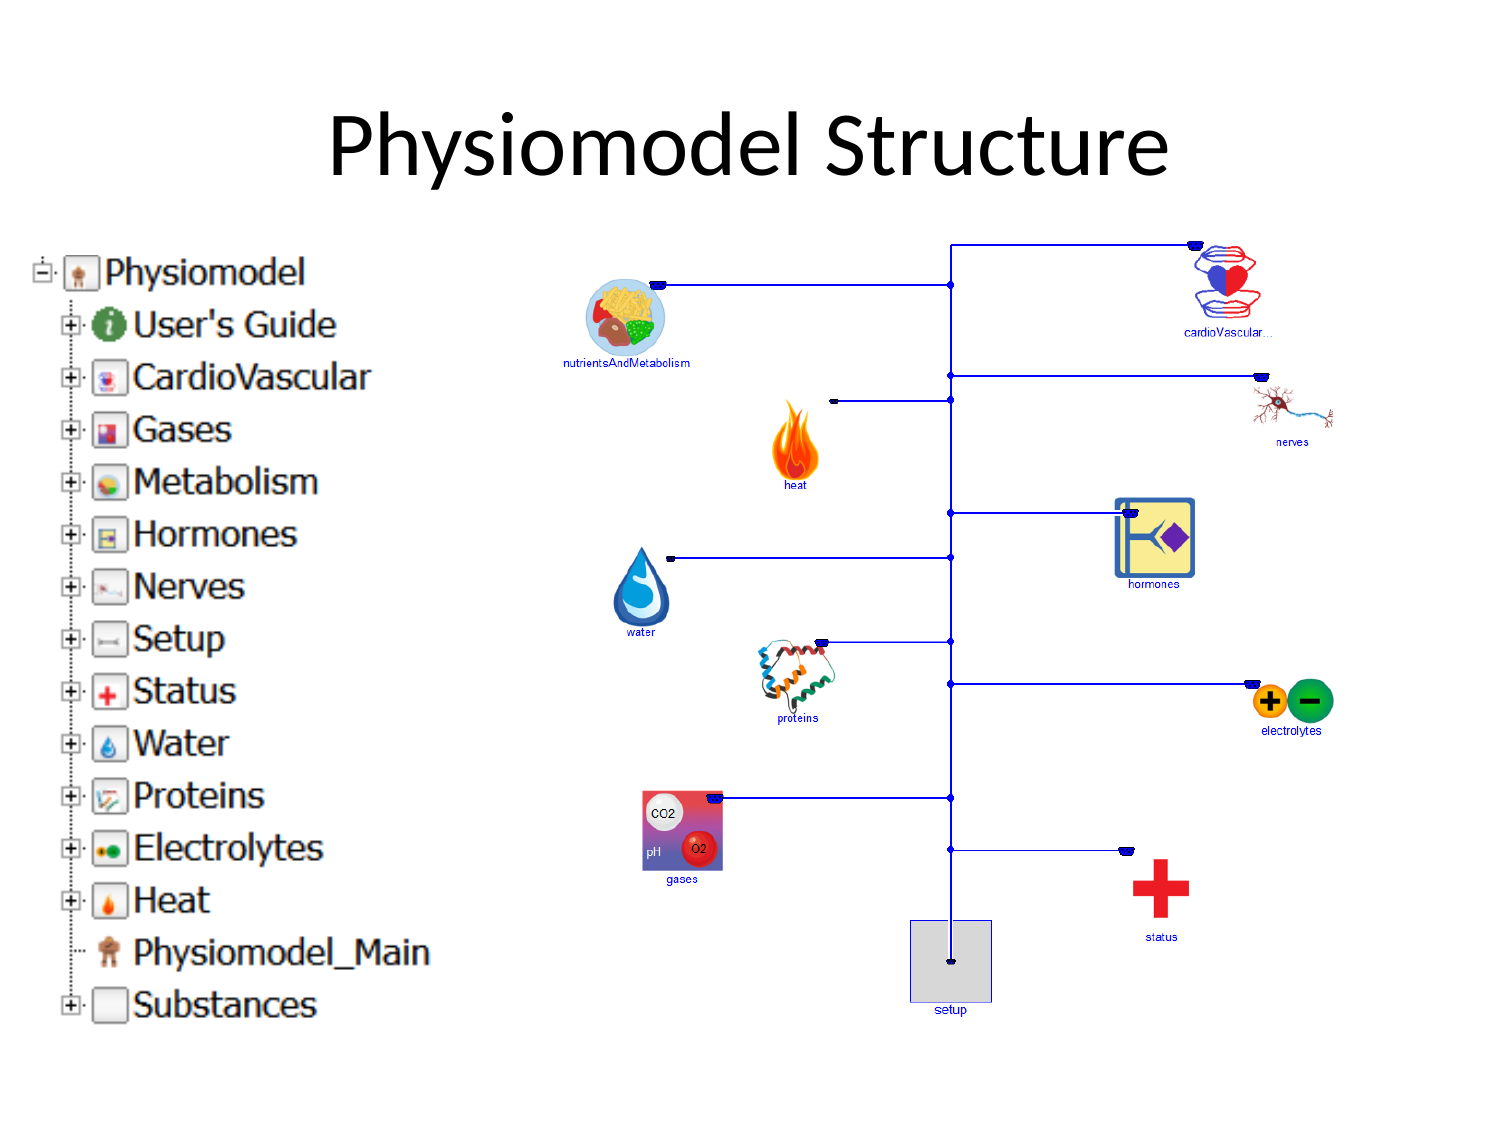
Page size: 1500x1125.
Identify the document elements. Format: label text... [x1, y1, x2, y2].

picture [29, 255, 479, 1032]
picture [560, 232, 1344, 1023]
title Physiomodel Structure [75, 45, 1425, 233]
